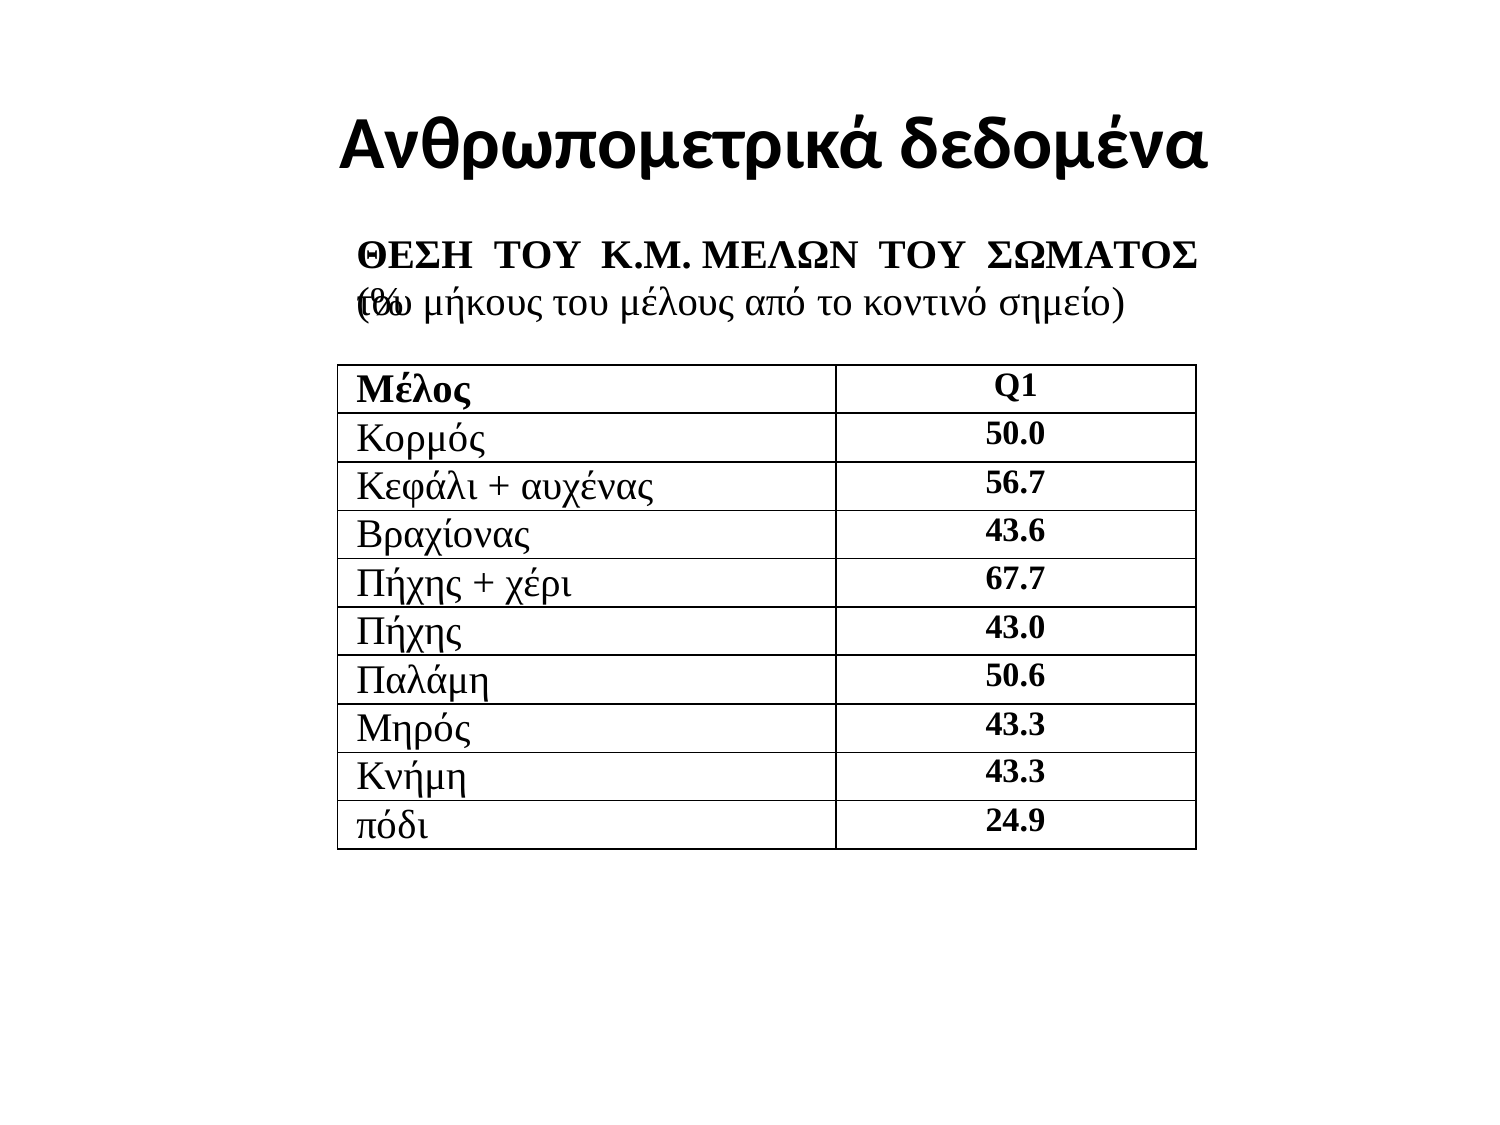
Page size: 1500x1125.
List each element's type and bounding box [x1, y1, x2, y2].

text_box [0, 0, 1500, 1125]
